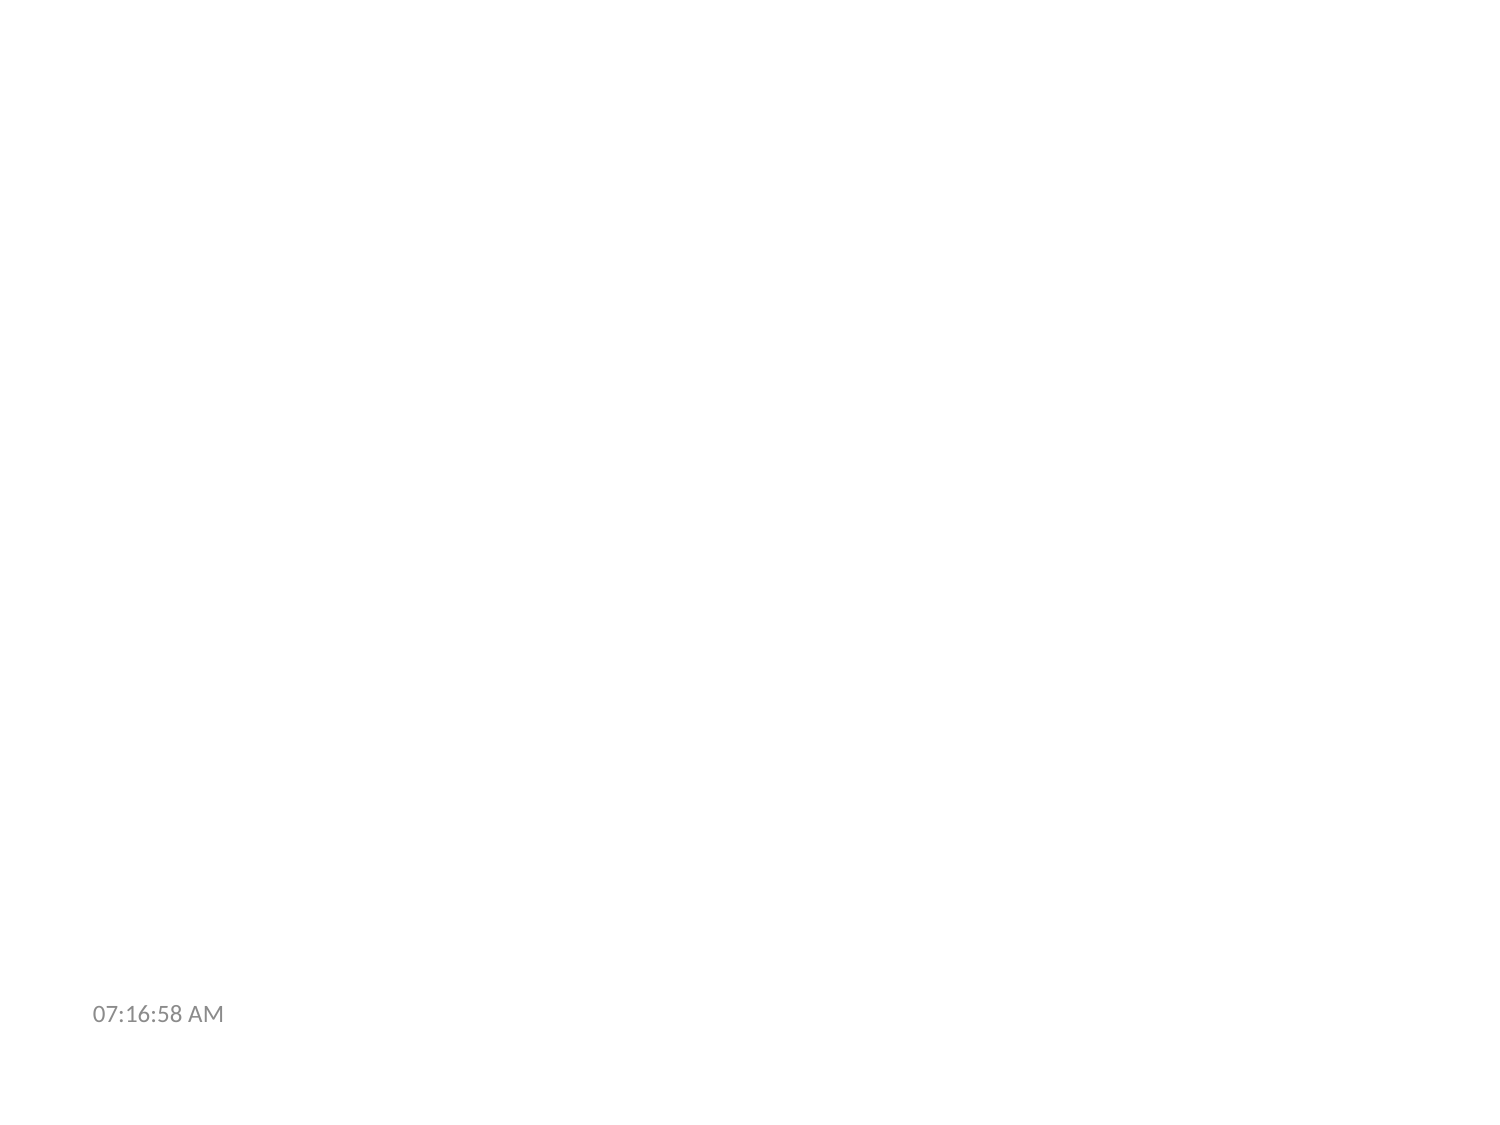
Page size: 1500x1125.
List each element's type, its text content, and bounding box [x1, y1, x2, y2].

text_box 3:35:09 PM [77, 982, 428, 1043]
